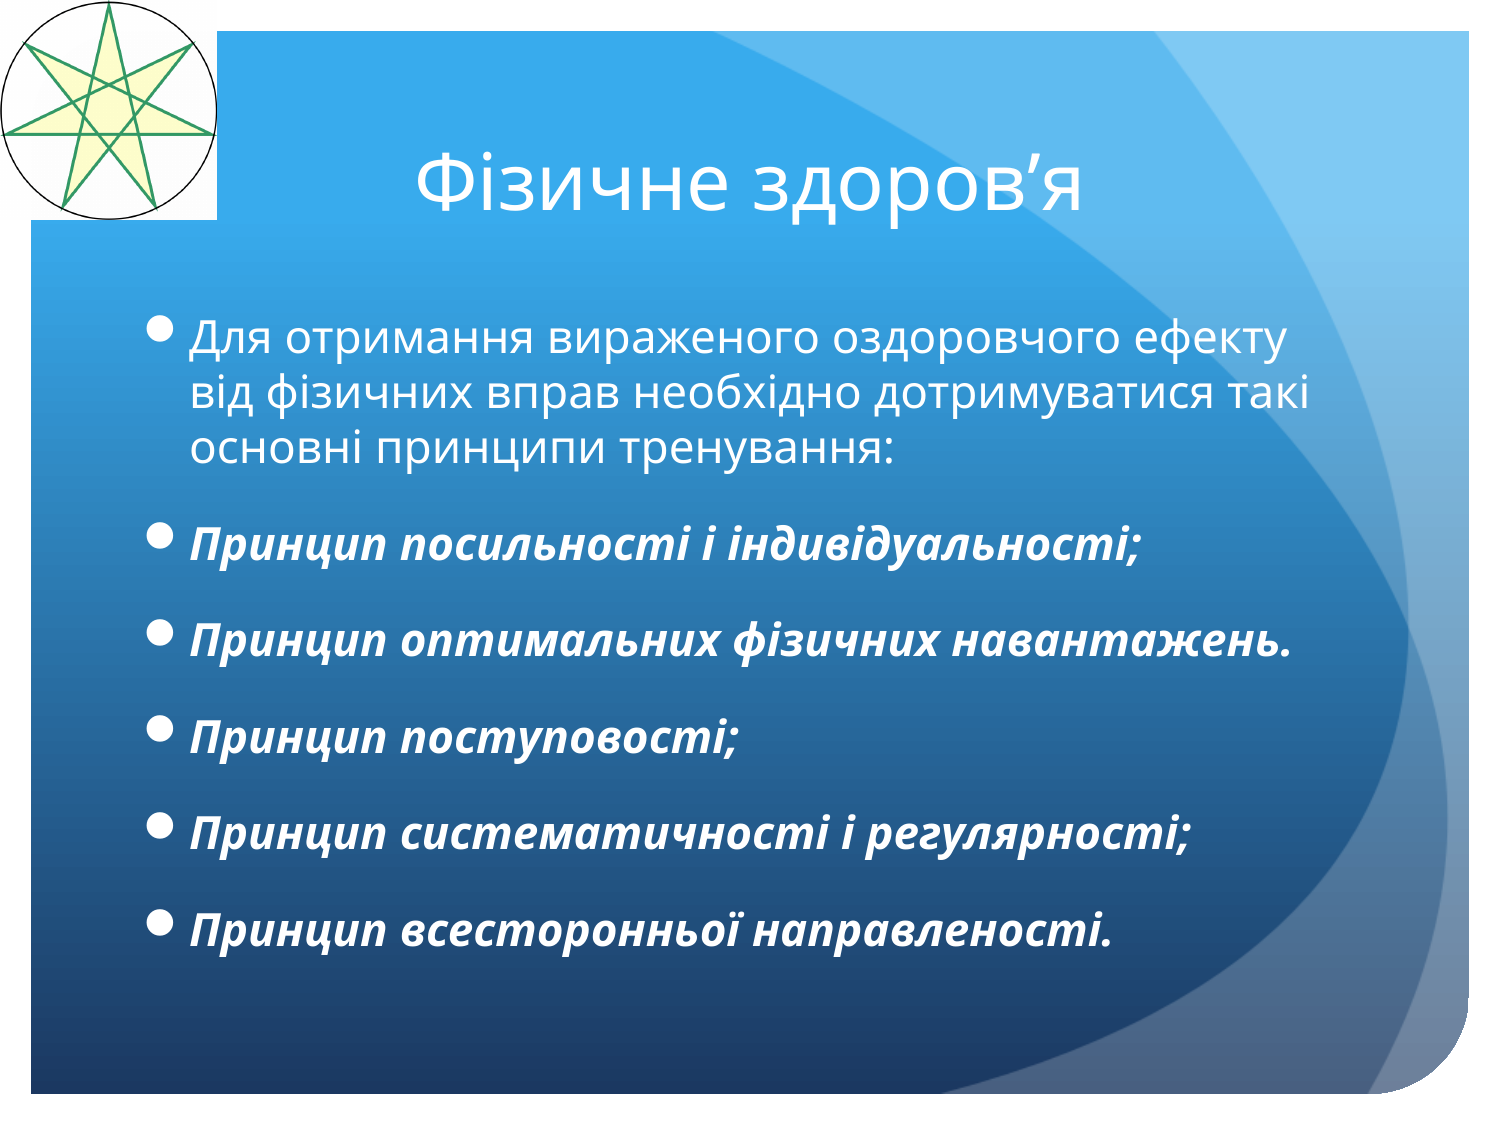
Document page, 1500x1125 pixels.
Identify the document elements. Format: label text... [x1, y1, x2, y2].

picture [0, 0, 1473, 1094]
title Фізичне здоров’я [127, 62, 1372, 234]
list Для отримання вираженого оздоровчого ефекту від фізичних вправ необхідно дотримуватися такі основні принципи тренування: Принцип посильності і індивідуальності; Принцип оптимальних фізичних навантажень. Принцип поступовості; Принцип систематичності і регулярності; Принцип всесторонньої направленості. [127, 299, 1372, 991]
